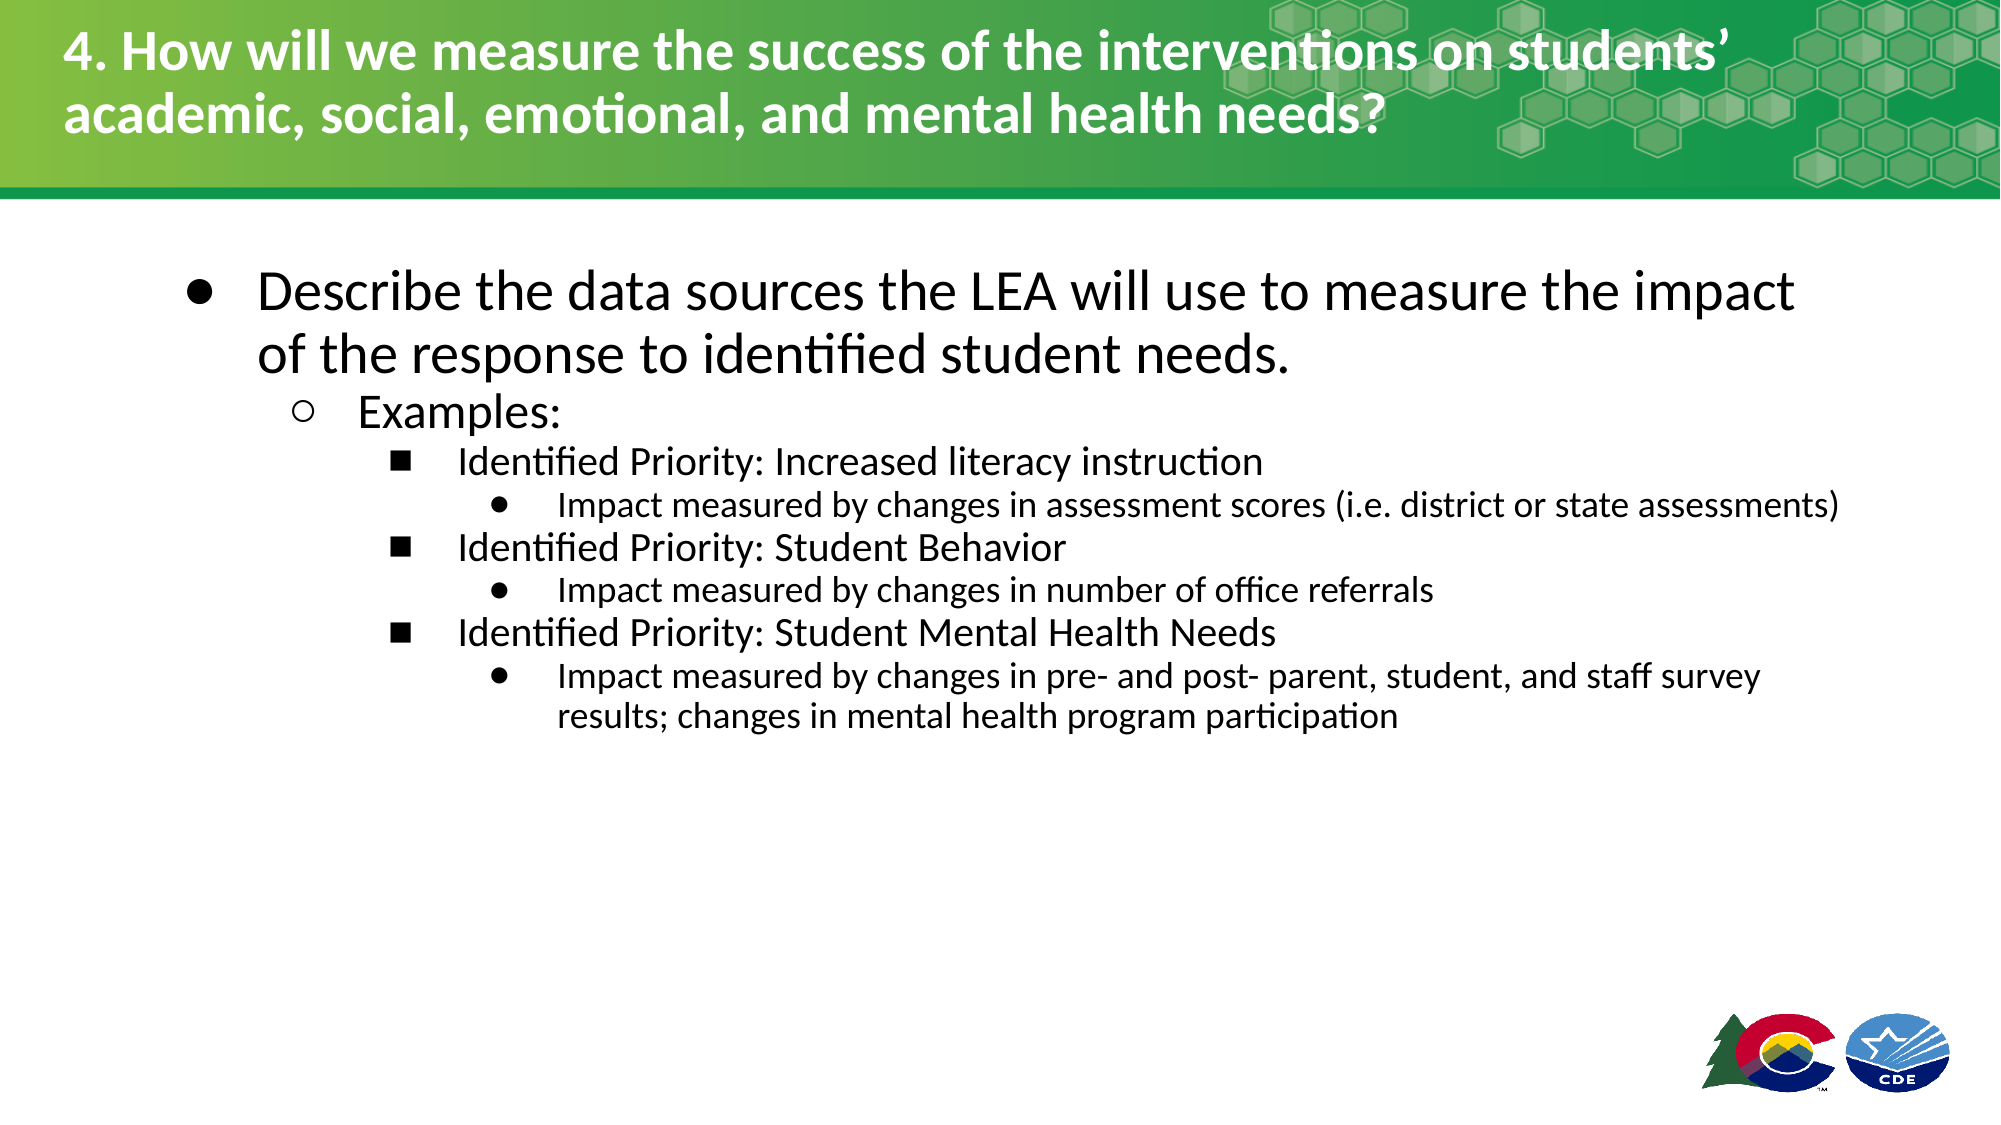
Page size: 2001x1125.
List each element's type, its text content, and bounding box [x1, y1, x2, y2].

list Describe the data sources the LEA will use to measure the impact of the response to identified student needs. Examples: Identified Priority: Increased literacy instruction Impact measured by changes in assessment scores (i.e. district or state assessments) Identified Priority: Student Behavior Impact measured by changes in number of office referrals Identified Priority: Student Mental Health Needs Impact measured by changes in pre- and post- parent, student, and staff survey results; changes in mental health program participation [137, 239, 1863, 1002]
title 4. How will we measure the success of the interventions on students’ academic, social, emotional, and mental health needs? [43, 0, 1879, 157]
picture [0, 0, 2000, 200]
picture [1700, 1012, 1950, 1093]
